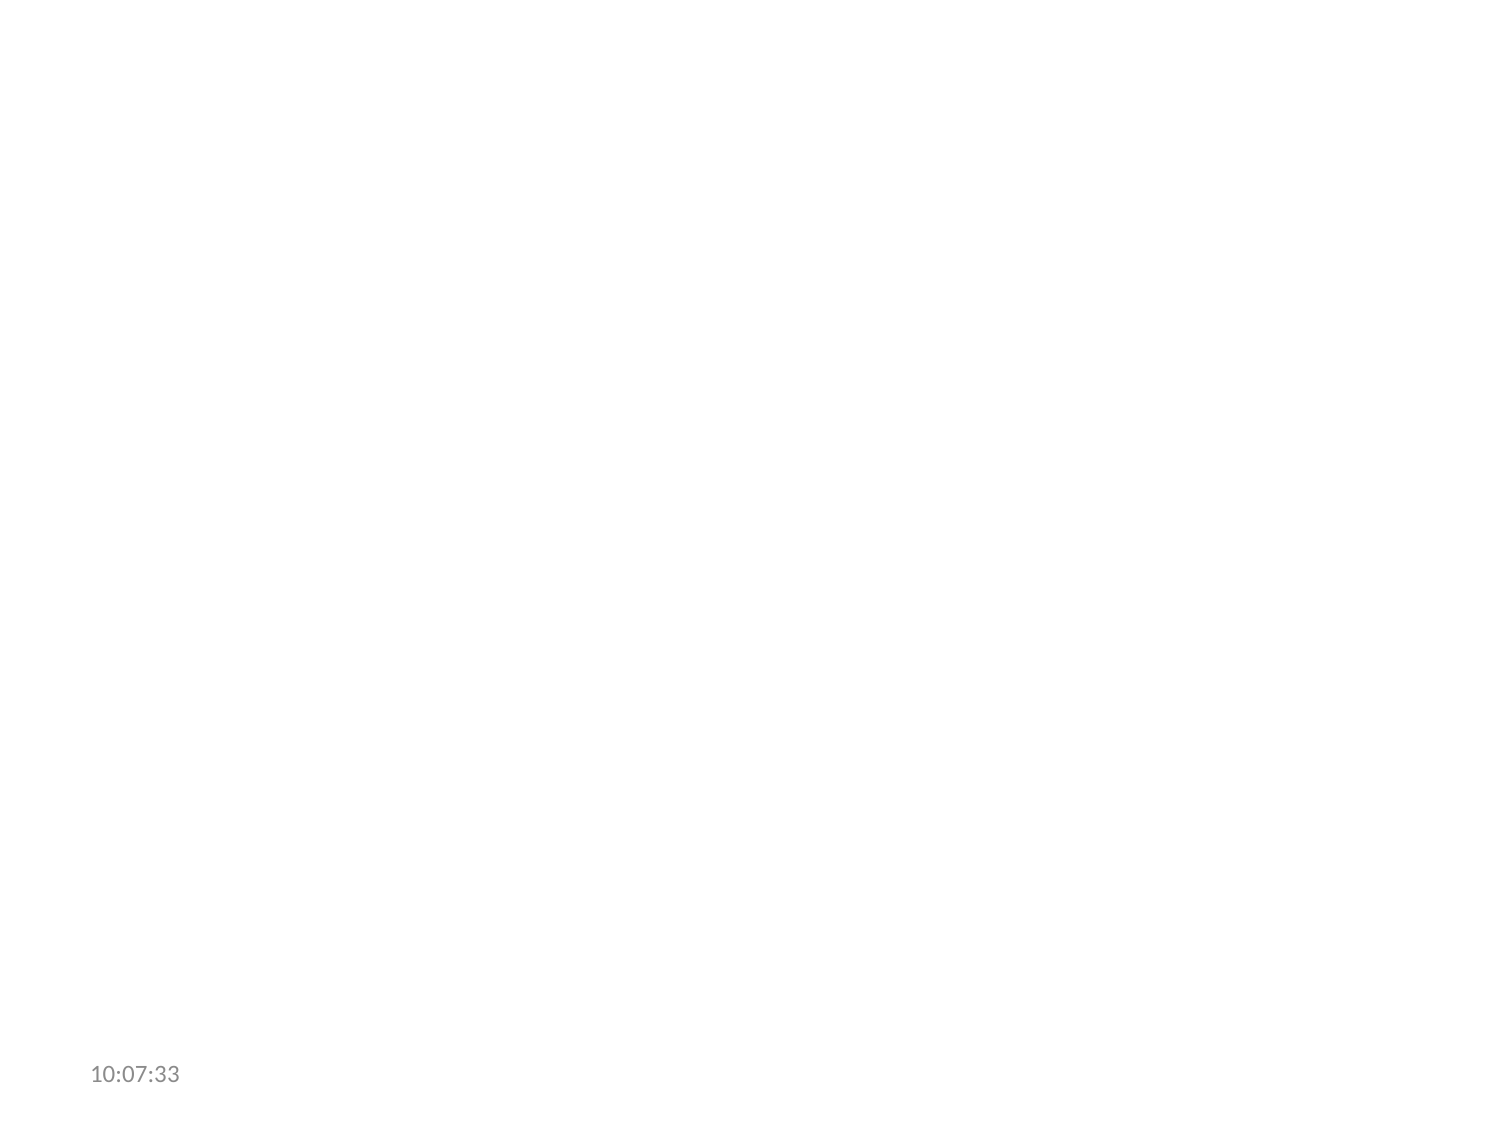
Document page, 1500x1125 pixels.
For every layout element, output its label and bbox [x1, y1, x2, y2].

slide_number [75, 1042, 425, 1103]
